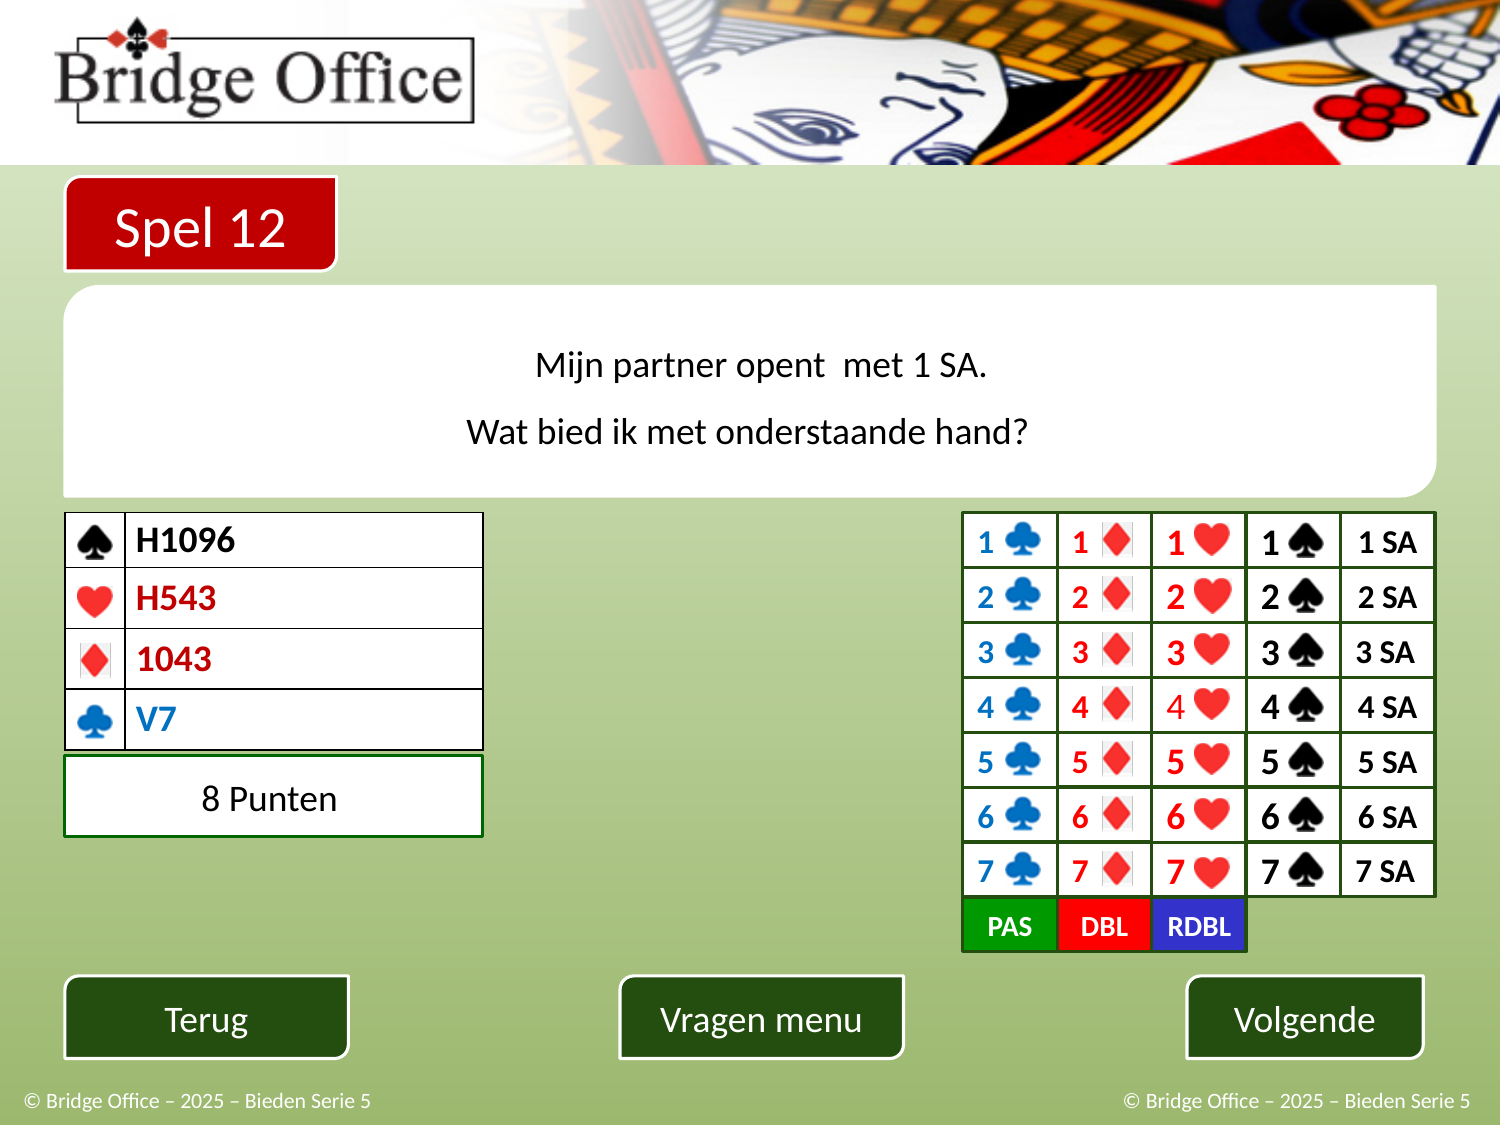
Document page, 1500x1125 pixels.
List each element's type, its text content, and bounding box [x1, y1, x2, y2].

picture [1004, 796, 1041, 833]
text_box © Bridge Office – 2025 – Bieden Serie 5 [1107, 1079, 1500, 1121]
picture [1288, 686, 1324, 723]
text_box 1 SA [1342, 511, 1437, 569]
text_box 4 [961, 676, 1059, 734]
text_box Spel 12 [63, 179, 339, 273]
picture [77, 585, 114, 618]
picture [1099, 741, 1135, 778]
text_box 1 [961, 511, 1059, 569]
picture [1099, 631, 1135, 668]
picture [77, 524, 114, 561]
table_header H1096 [126, 513, 482, 567]
text_box 1 [1059, 511, 1153, 569]
text_box 7 SA [1339, 844, 1437, 898]
picture [1099, 796, 1135, 833]
text_box 7 [961, 841, 1056, 896]
picture [1193, 688, 1230, 721]
text_box 2 SA [1339, 569, 1437, 621]
table_header [66, 513, 124, 567]
picture [1099, 851, 1135, 887]
picture [77, 703, 114, 740]
picture [1288, 521, 1325, 558]
text_box 6 [1056, 786, 1150, 841]
picture [1004, 576, 1041, 613]
text_box 4 [1245, 676, 1339, 734]
text_box [63, 284, 1437, 498]
text_box 6 [1245, 786, 1339, 841]
table_cell H543 [126, 568, 482, 628]
text_box 4 [1150, 676, 1245, 734]
picture [1288, 796, 1324, 832]
text_box © Bridge Office – 2025 – Bieden Serie 5 [8, 1079, 393, 1121]
picture [1194, 633, 1230, 666]
table_cell [66, 690, 124, 749]
text_box 3 [1245, 621, 1339, 676]
table_cell [66, 568, 124, 628]
text_box Terug [63, 974, 350, 1061]
picture [1288, 631, 1324, 668]
picture [1288, 851, 1324, 887]
text_box 3 [1150, 621, 1245, 676]
text_box RDBL [1153, 898, 1248, 953]
text_box 5 SA [1339, 734, 1437, 786]
text_box 3 [1056, 621, 1150, 676]
text_box Mijn partner opent met 1 SA. [508, 332, 1015, 393]
picture [1193, 743, 1230, 776]
picture [1099, 686, 1135, 723]
picture [1099, 576, 1135, 613]
text_box 2 [1245, 569, 1339, 621]
text_box 2 [1153, 569, 1245, 621]
text_box 8 Punten [63, 754, 484, 838]
picture [1193, 798, 1230, 830]
picture [0, 0, 1500, 166]
text_box Wat bied ik met onderstaande hand? [451, 399, 1072, 460]
text_box 6 [1150, 786, 1245, 841]
text_box 2 [1056, 569, 1153, 621]
picture [1193, 523, 1230, 556]
text_box 5 [1153, 734, 1248, 786]
text_box 5 [1248, 734, 1339, 786]
picture [1099, 522, 1135, 558]
text_box PAS [961, 896, 1059, 953]
text_box DBL [1059, 898, 1153, 953]
table_cell 1043 [126, 629, 482, 688]
text_box Volgende [1185, 974, 1425, 1061]
text_box 7 [1056, 841, 1150, 898]
text_box 1 [1153, 511, 1245, 569]
text_box 5 [1059, 734, 1153, 786]
picture [1004, 631, 1041, 668]
text_box 3 SA [1339, 621, 1437, 676]
text_box 7 [1150, 841, 1245, 898]
text_box 7 [1245, 841, 1339, 898]
text_box Vragen menu [618, 974, 906, 1061]
text_box 2 [961, 569, 1056, 621]
text_box 5 [961, 734, 1059, 786]
text_box 4 SA [1339, 676, 1437, 734]
picture [1288, 741, 1324, 778]
picture [1004, 741, 1041, 778]
picture [1288, 576, 1324, 613]
table_cell [66, 629, 124, 688]
picture [77, 643, 114, 679]
picture [1193, 857, 1230, 890]
text_box 6 [961, 786, 1056, 841]
table_cell V7 [126, 690, 482, 749]
picture [1193, 578, 1232, 614]
text_box 1 [1245, 511, 1342, 569]
picture [1004, 851, 1041, 887]
text_box 6 SA [1339, 786, 1437, 844]
picture [1004, 521, 1041, 558]
text_box 4 [1059, 676, 1150, 734]
picture [1004, 686, 1041, 723]
text_box 3 [961, 621, 1056, 676]
